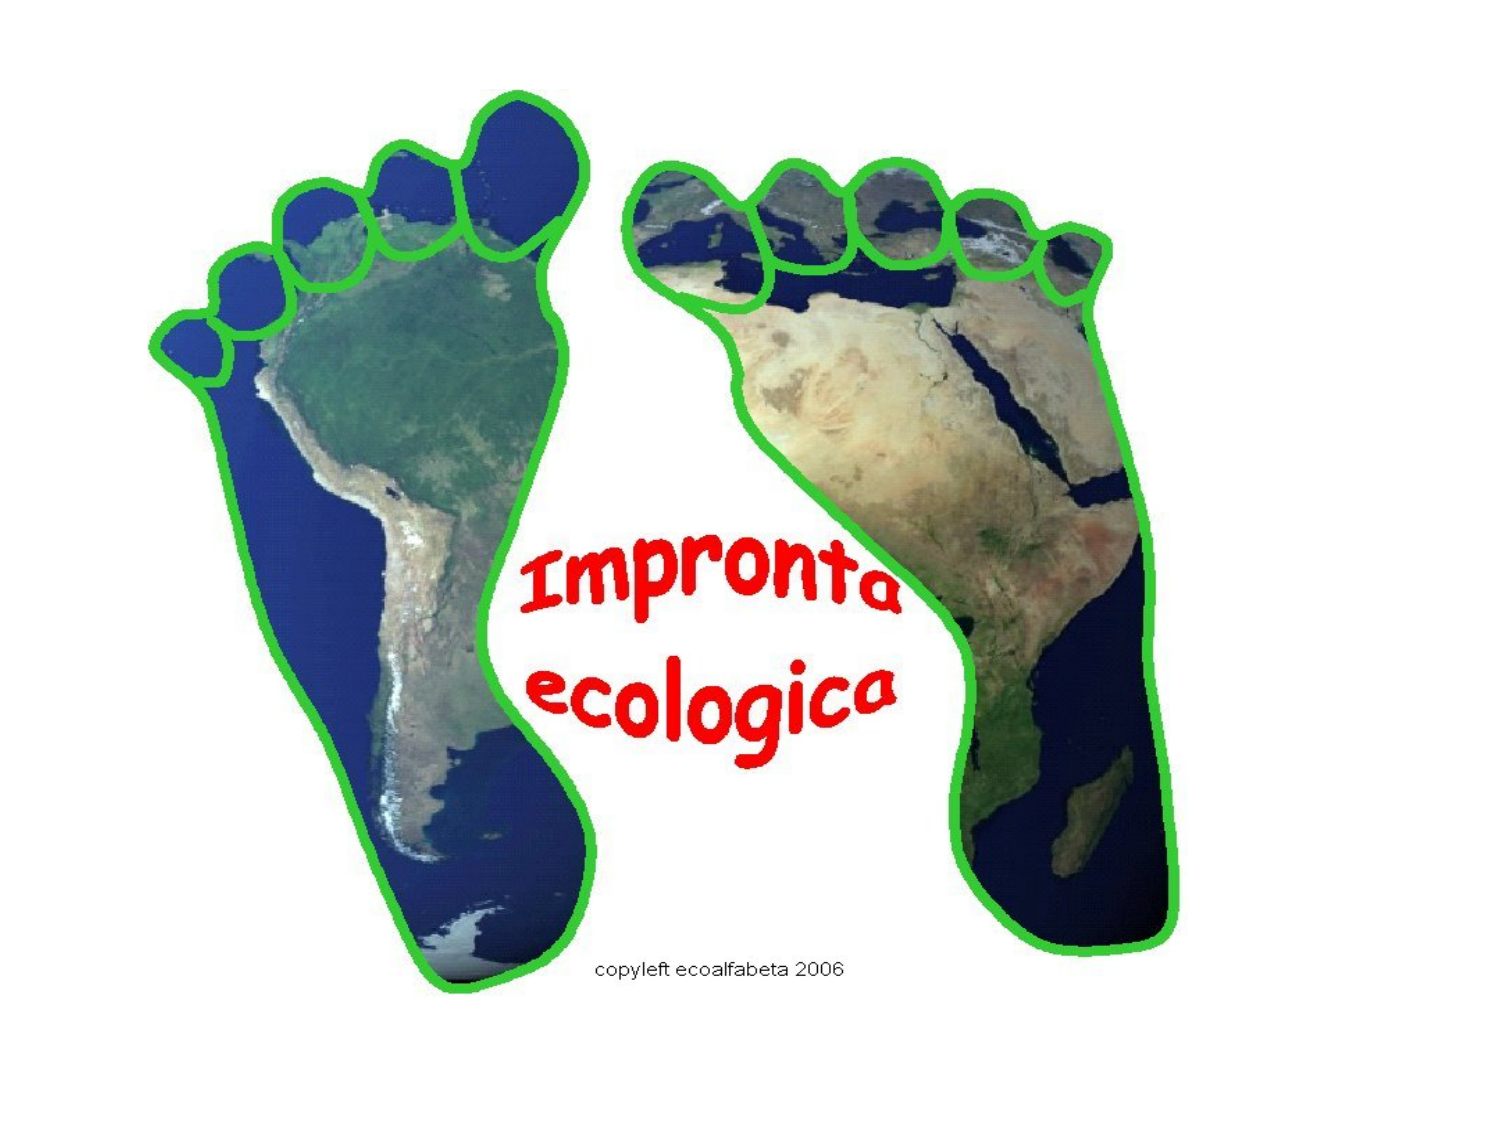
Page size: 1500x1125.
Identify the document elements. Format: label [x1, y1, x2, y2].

list [147, 89, 1188, 1006]
